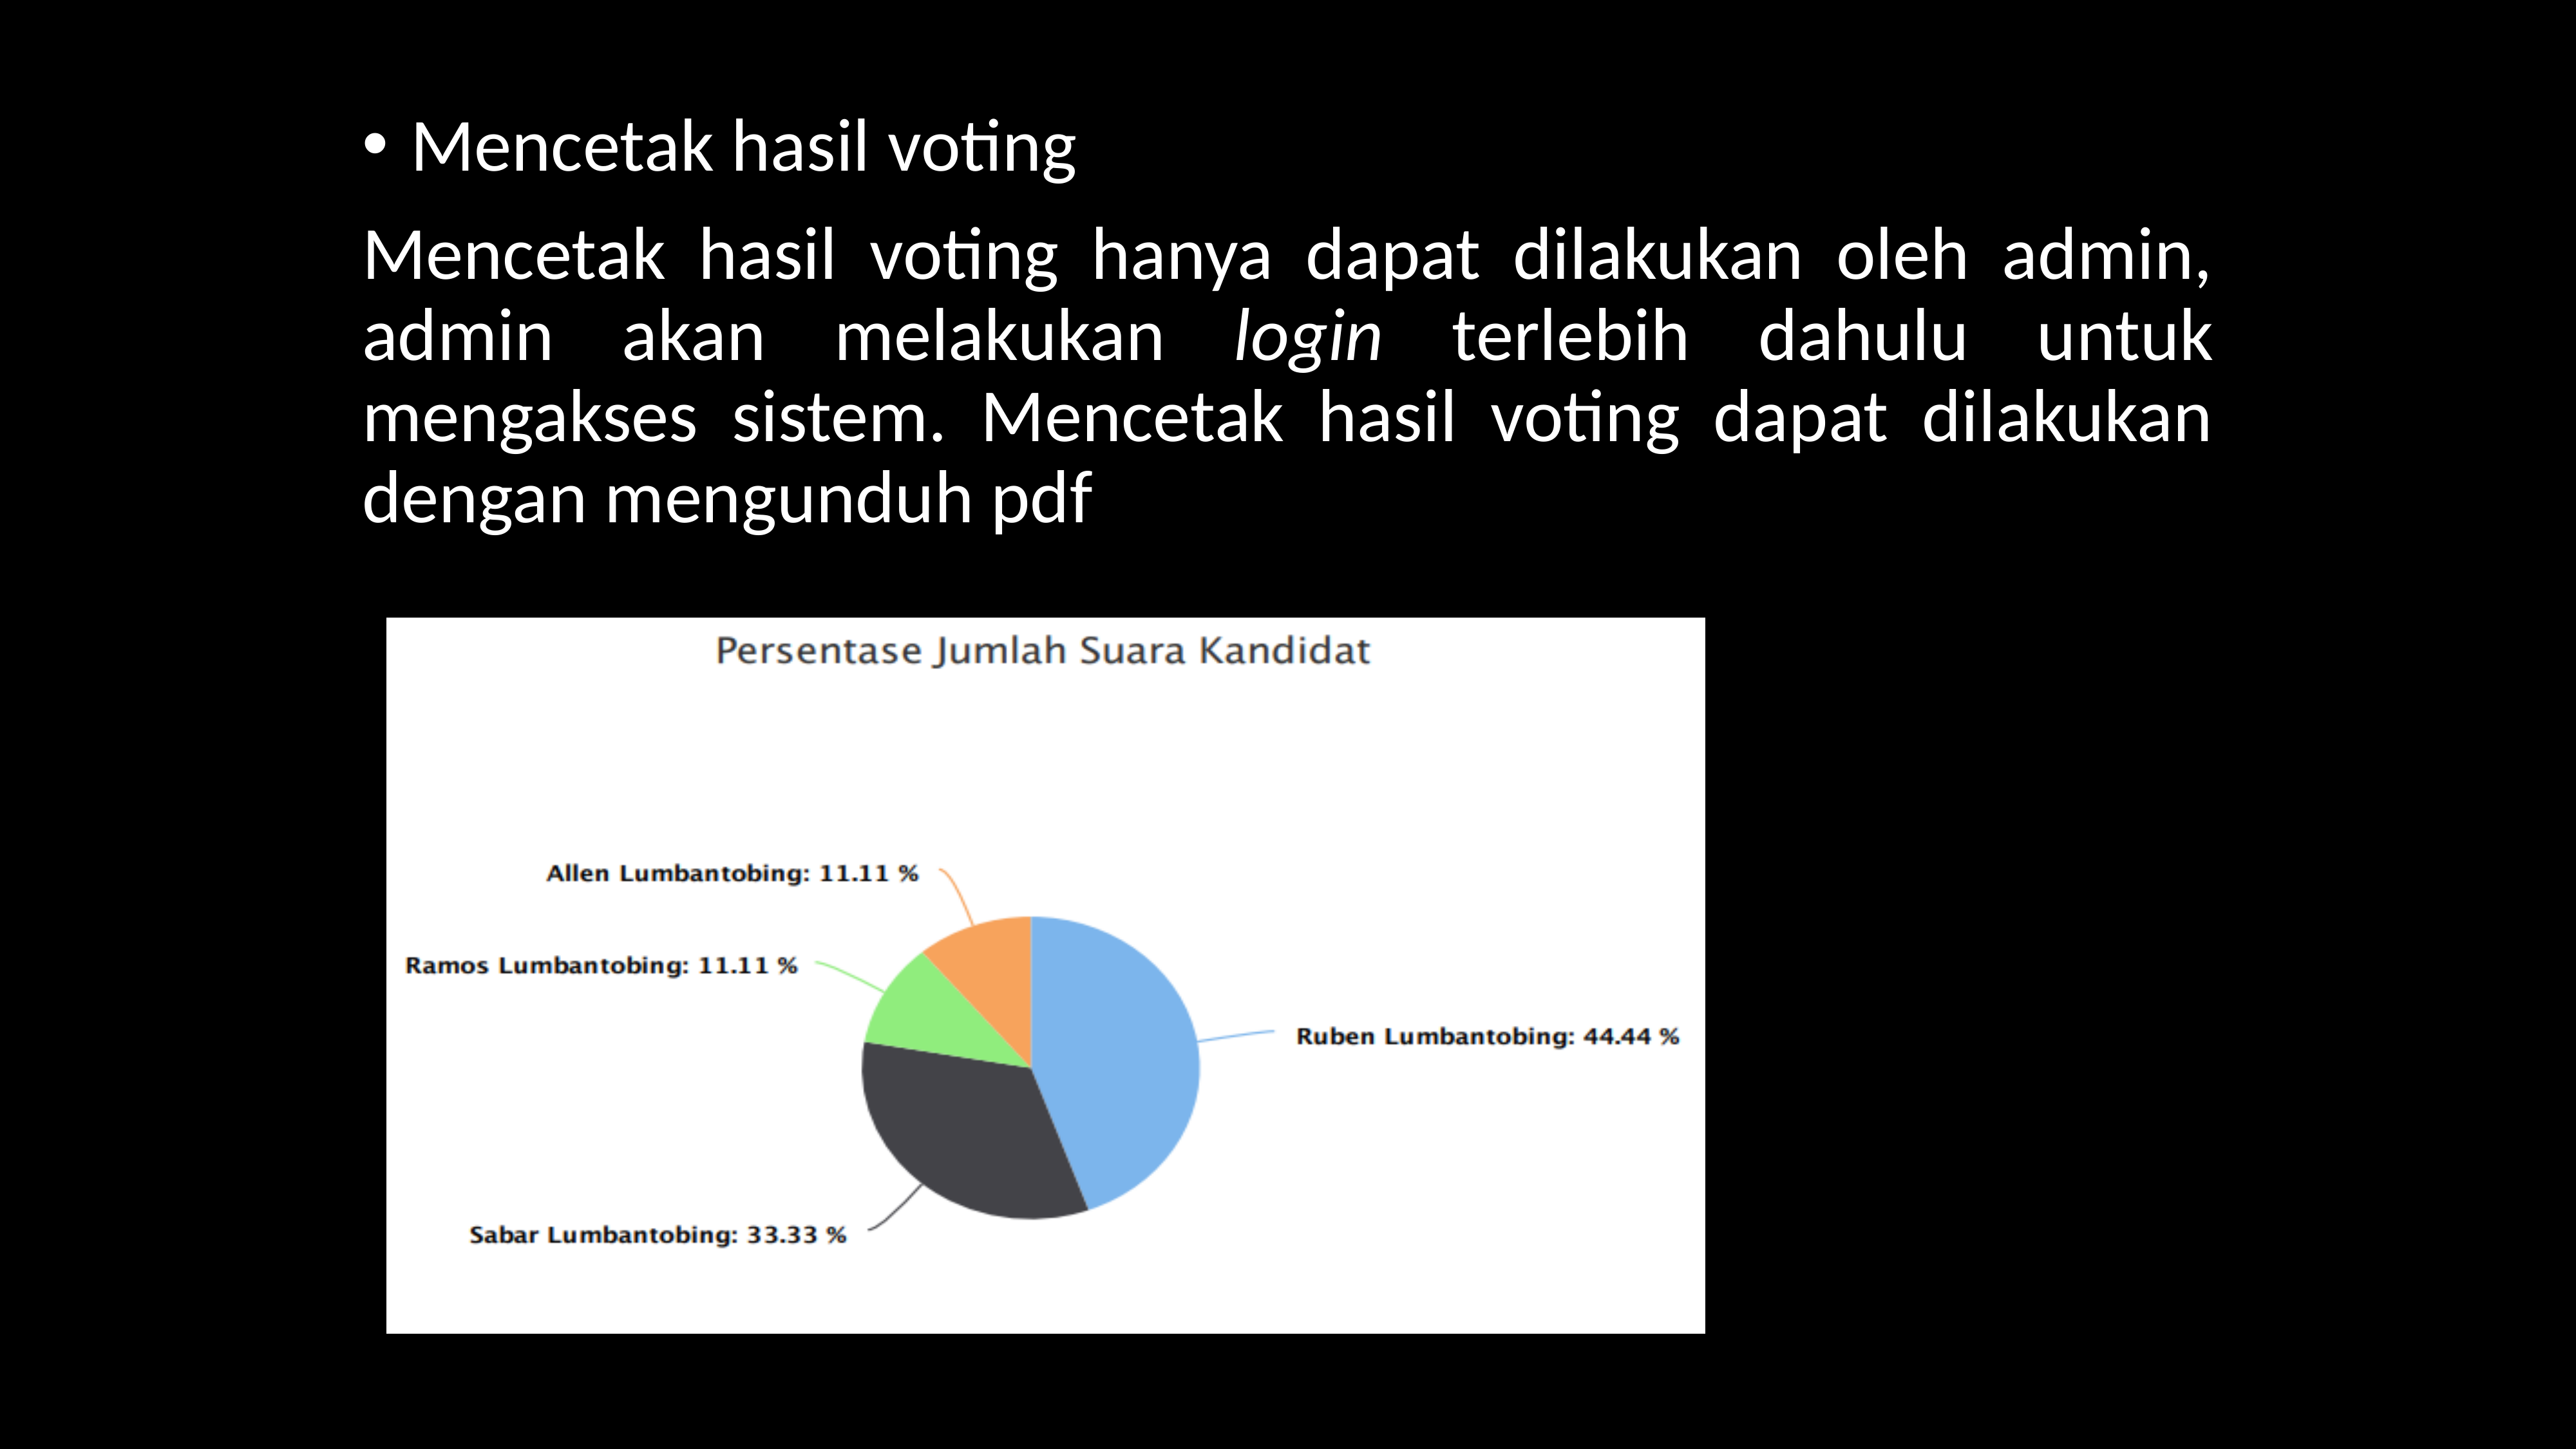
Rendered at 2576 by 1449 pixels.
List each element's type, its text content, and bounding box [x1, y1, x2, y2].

list Mencetak hasil voting Mencetak hasil voting hanya dapat dilakukan oleh admin, admin akan melakukan login terlebih dahulu untuk mengakses sistem. Mencetak hasil voting dapat dilakukan dengan mengunduh pdf [352, 101, 2224, 1362]
picture [386, 618, 1705, 1334]
